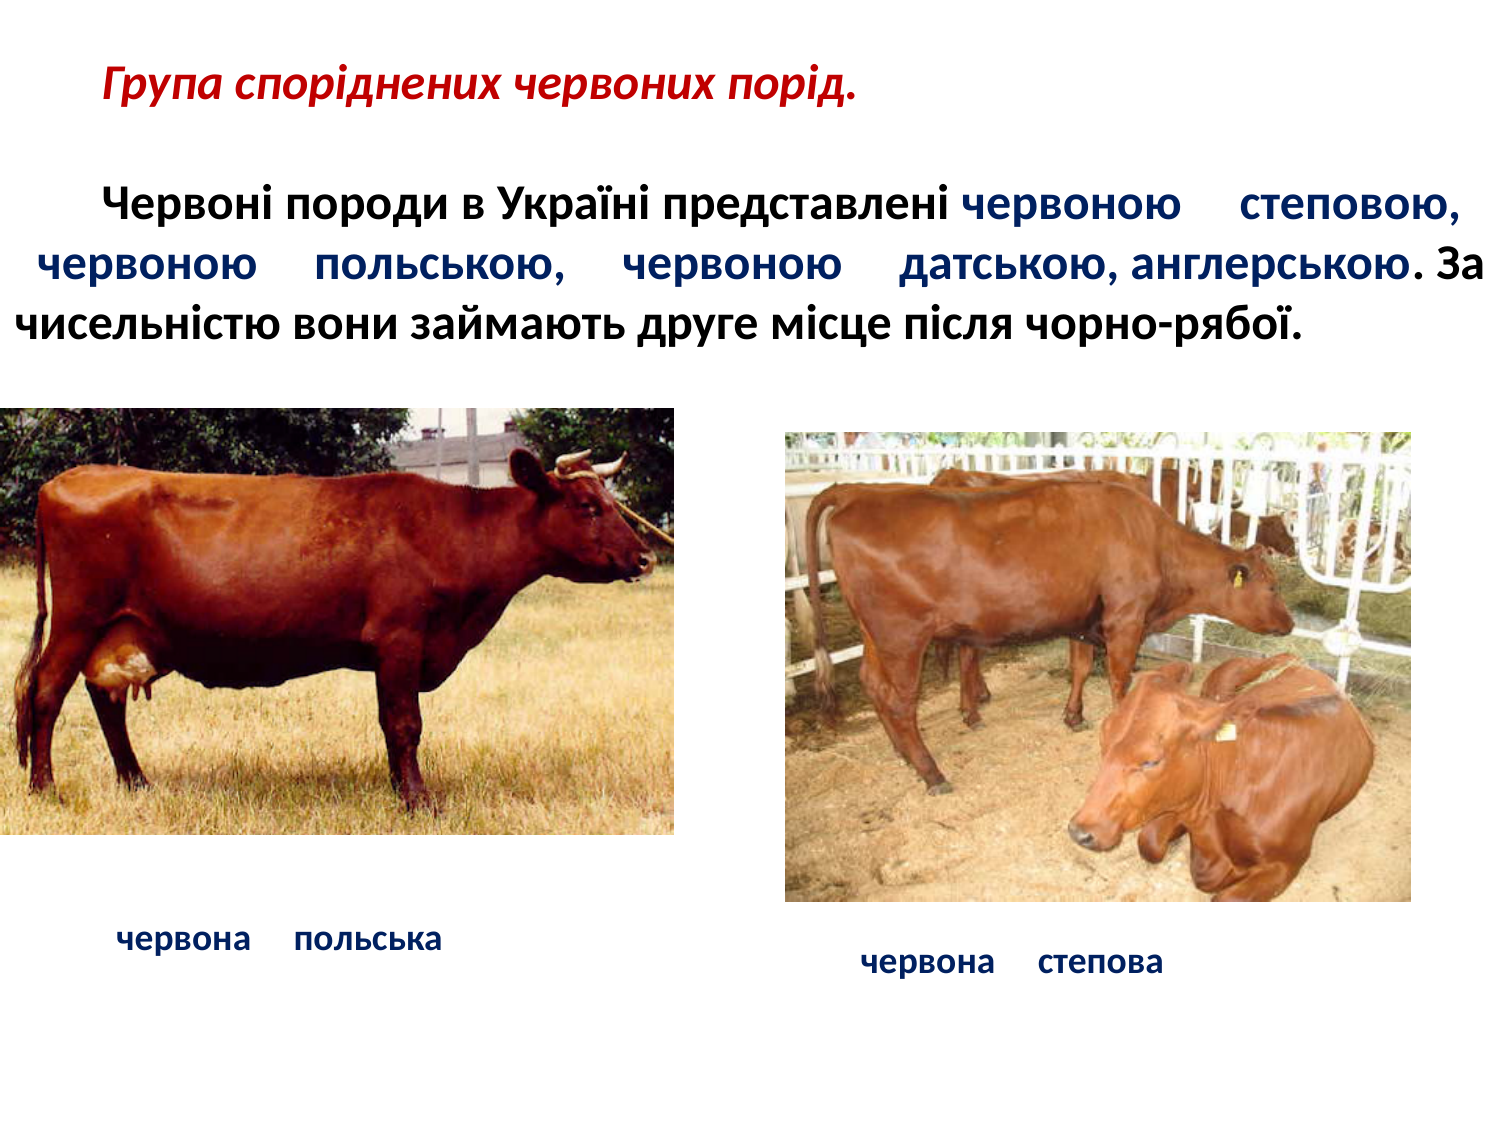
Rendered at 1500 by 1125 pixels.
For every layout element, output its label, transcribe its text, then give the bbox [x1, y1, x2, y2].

text_box червона степова [845, 928, 1180, 989]
text_box Група споріднених червоних порід. Червоні породи в Україні представлені червоною степовою, червоною польською, червоною датською, англерською. За чисельністю вони займають друге місце після чорно-рябої. [0, 42, 1500, 358]
picture [0, 408, 675, 835]
picture [785, 432, 1411, 902]
text_box червона польська [101, 905, 459, 965]
